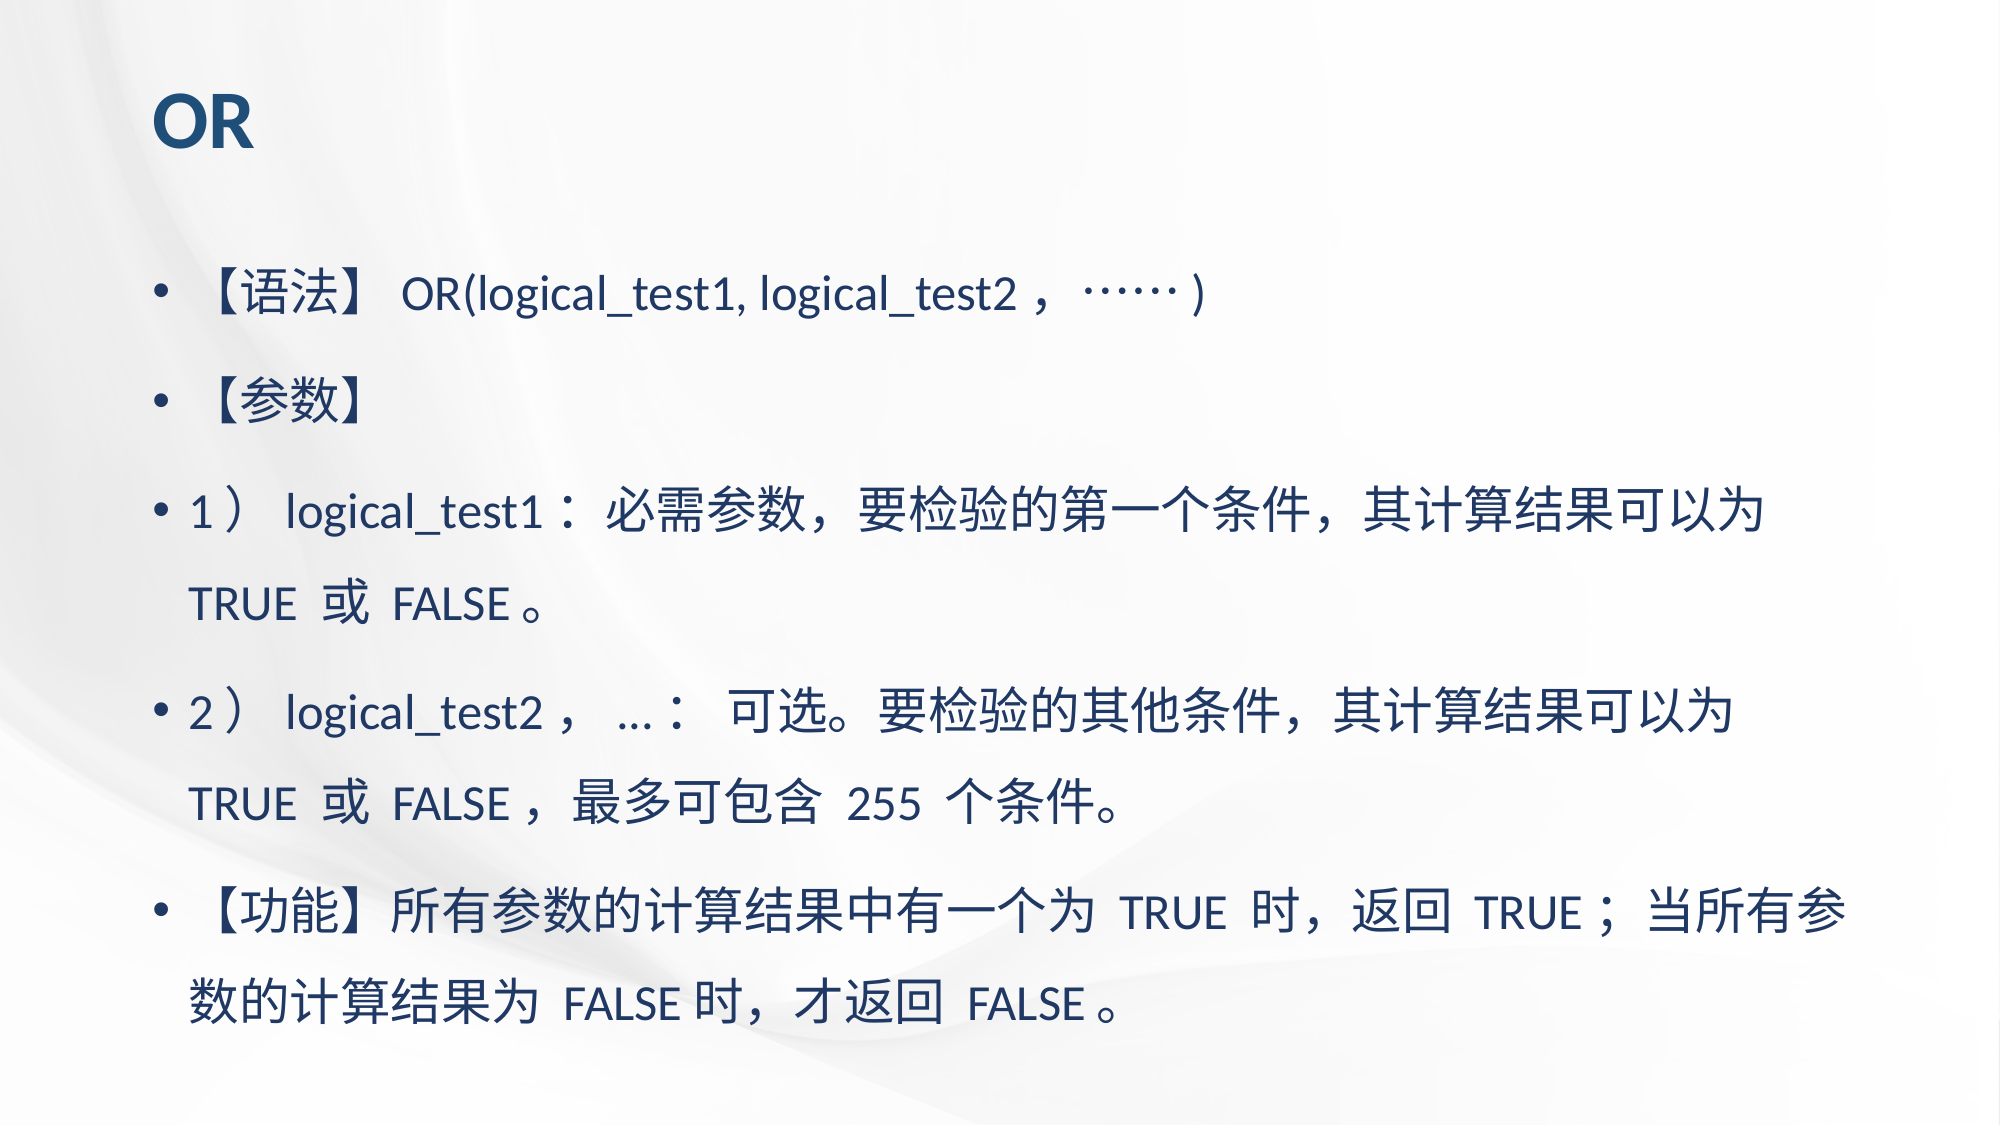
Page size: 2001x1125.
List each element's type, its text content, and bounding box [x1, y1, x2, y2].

list 【语法】OR(logical_test1, logical_test2，……) 【参数】 1）logical_test1：必需参数，要检验的第一个条件，其计算结果可以为 TRUE 或 FALSE。 2）logical_test2，...： 可选。要检验的其他条件，其计算结果可以为 TRUE 或 FALSE，最多可包含 255 个条件。 【功能】所有参数的计算结果中有一个为 TRUE 时，返回 TRUE；当所有参数的计算结果为 FALSE时，才返回 FALSE。 [137, 222, 1863, 1043]
title OR [137, 59, 1863, 184]
